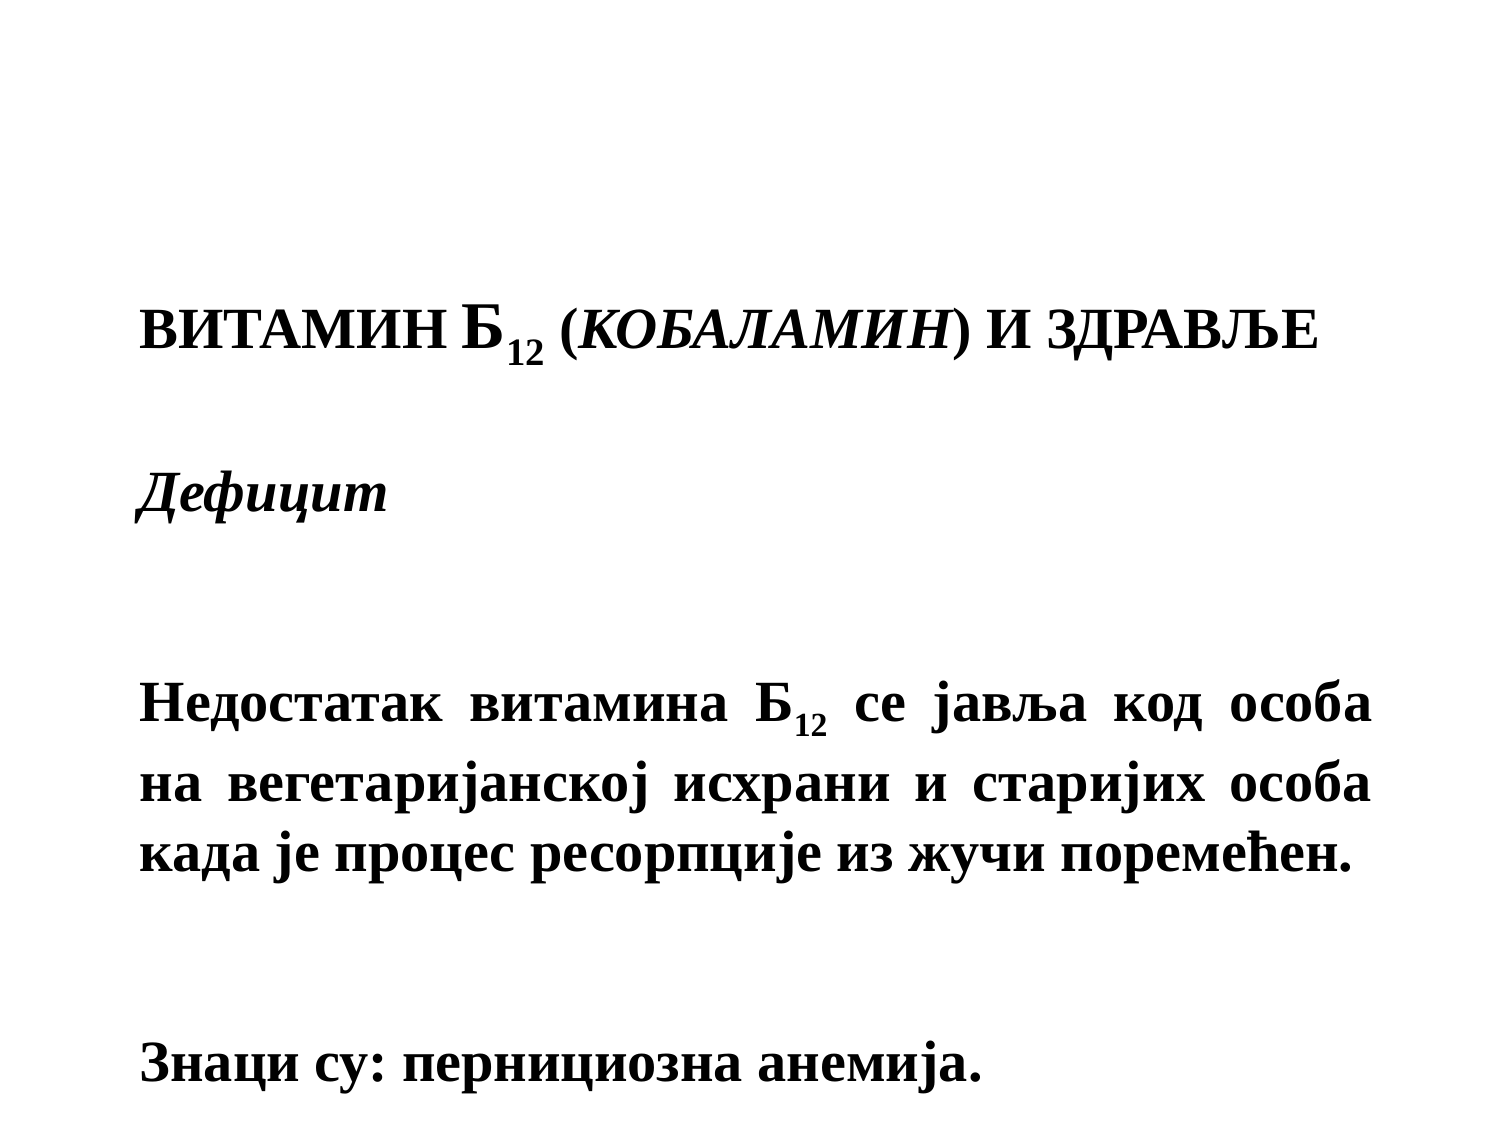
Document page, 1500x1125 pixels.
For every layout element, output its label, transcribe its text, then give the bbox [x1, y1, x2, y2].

text_box ВИТАМИН Б12 (КОБАЛАМИН) И ЗДРАВЉЕ Дефицит Недостатак витамина Б12 се јавља код особа на вегетаријанској исхрани и старијих особа када је процес ресорпције из жучи поремећен. Знаци су: пернициозна анемија. [124, 274, 1388, 1101]
